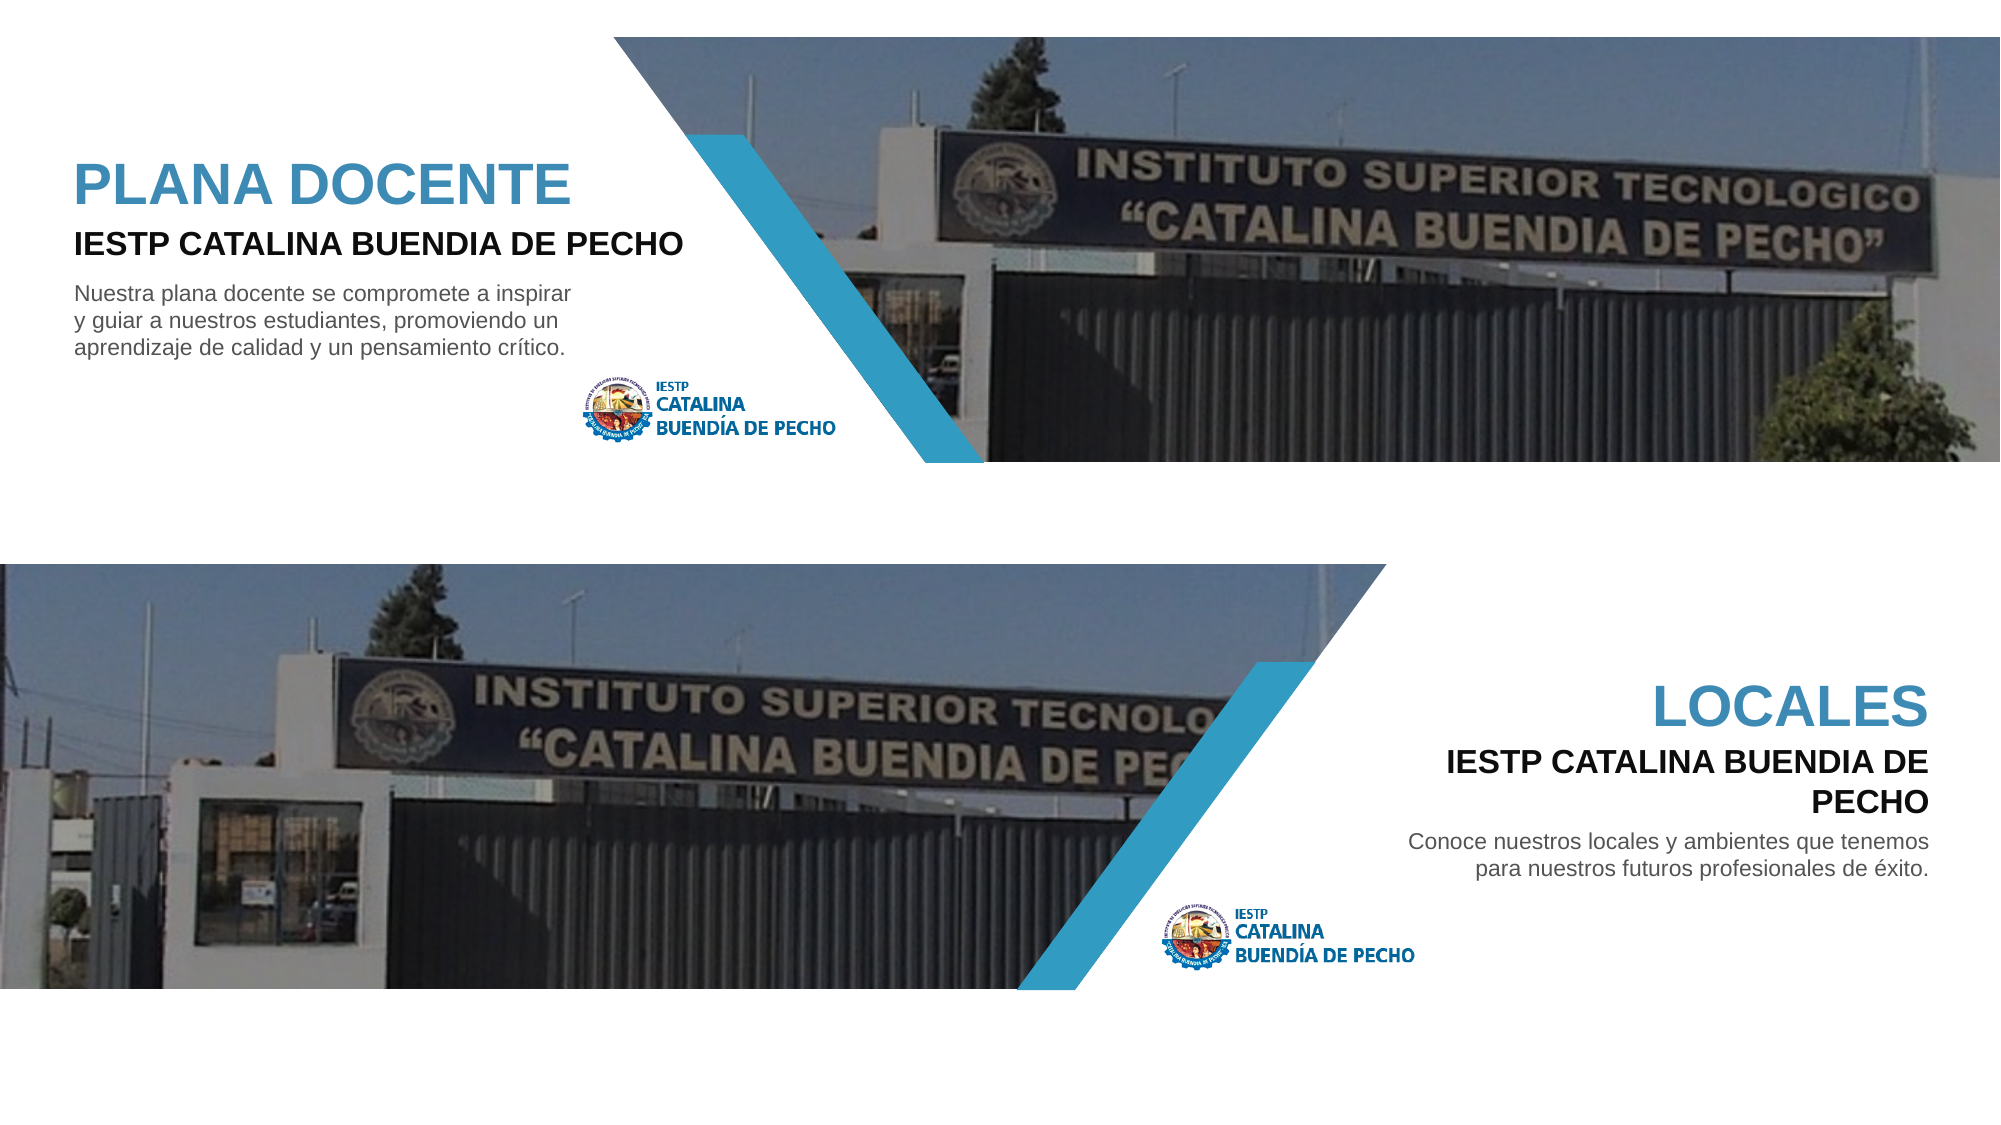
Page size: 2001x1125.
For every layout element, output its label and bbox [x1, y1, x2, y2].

text_box [0, 564, 2000, 989]
text_box [0, 37, 2000, 462]
